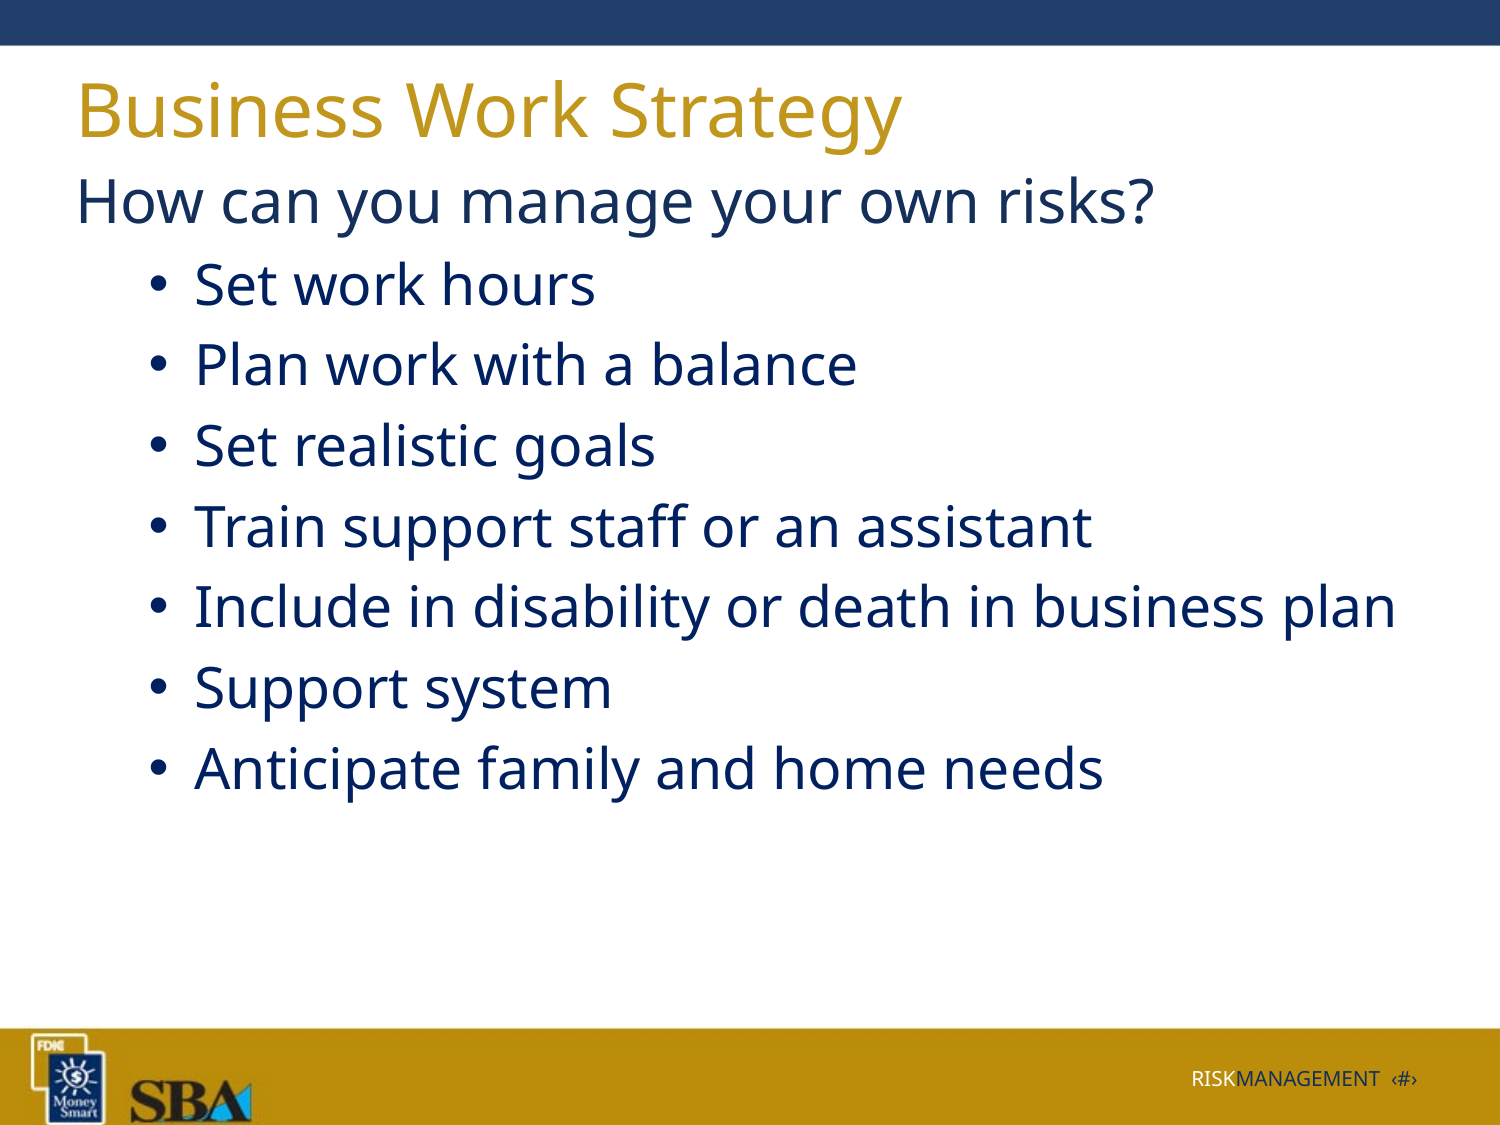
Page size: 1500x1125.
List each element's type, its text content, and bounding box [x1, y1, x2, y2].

list How can you manage your own risks? Set work hours Plan work with a balance Set realistic goals Train support staff or an assistant Include in disability or death in business plan Support system Anticipate family and home needs [74, 161, 1426, 863]
picture [0, 0, 1500, 1125]
title Business Work Strategy [74, 61, 1426, 161]
